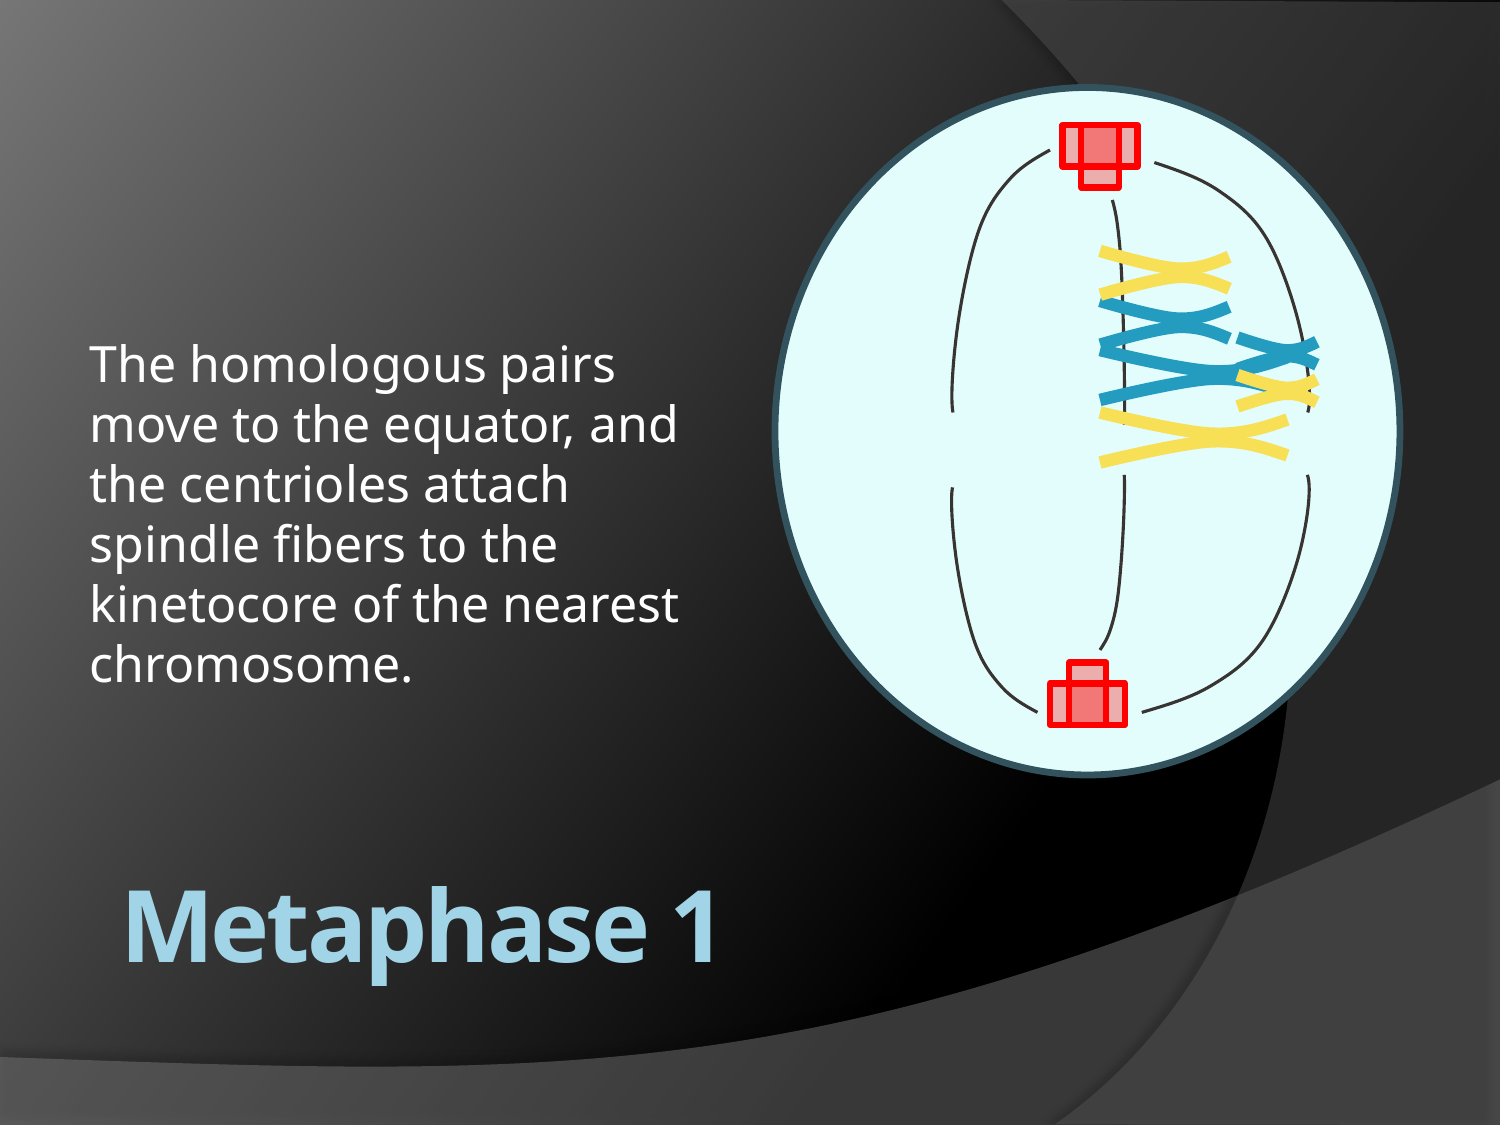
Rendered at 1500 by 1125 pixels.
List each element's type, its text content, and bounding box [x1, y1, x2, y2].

text_box [1141, 474, 1310, 714]
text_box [1137, 312, 1251, 501]
text_box [1154, 161, 1300, 322]
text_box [1049, 662, 1126, 726]
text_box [1117, 231, 1212, 362]
text_box [773, 85, 1402, 777]
text_box [951, 149, 1051, 413]
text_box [1062, 124, 1138, 188]
text_box The homologous pairs move to the equator, and the centrioles attach spindle fibers to the kinetocore of the nearest chromosome. [75, 324, 700, 700]
text_box [1111, 199, 1118, 222]
text_box [950, 487, 1038, 714]
title Metaphase 1 [112, 862, 1201, 1013]
text_box [1099, 474, 1126, 651]
text_box [1121, 372, 1126, 388]
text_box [1242, 332, 1312, 412]
